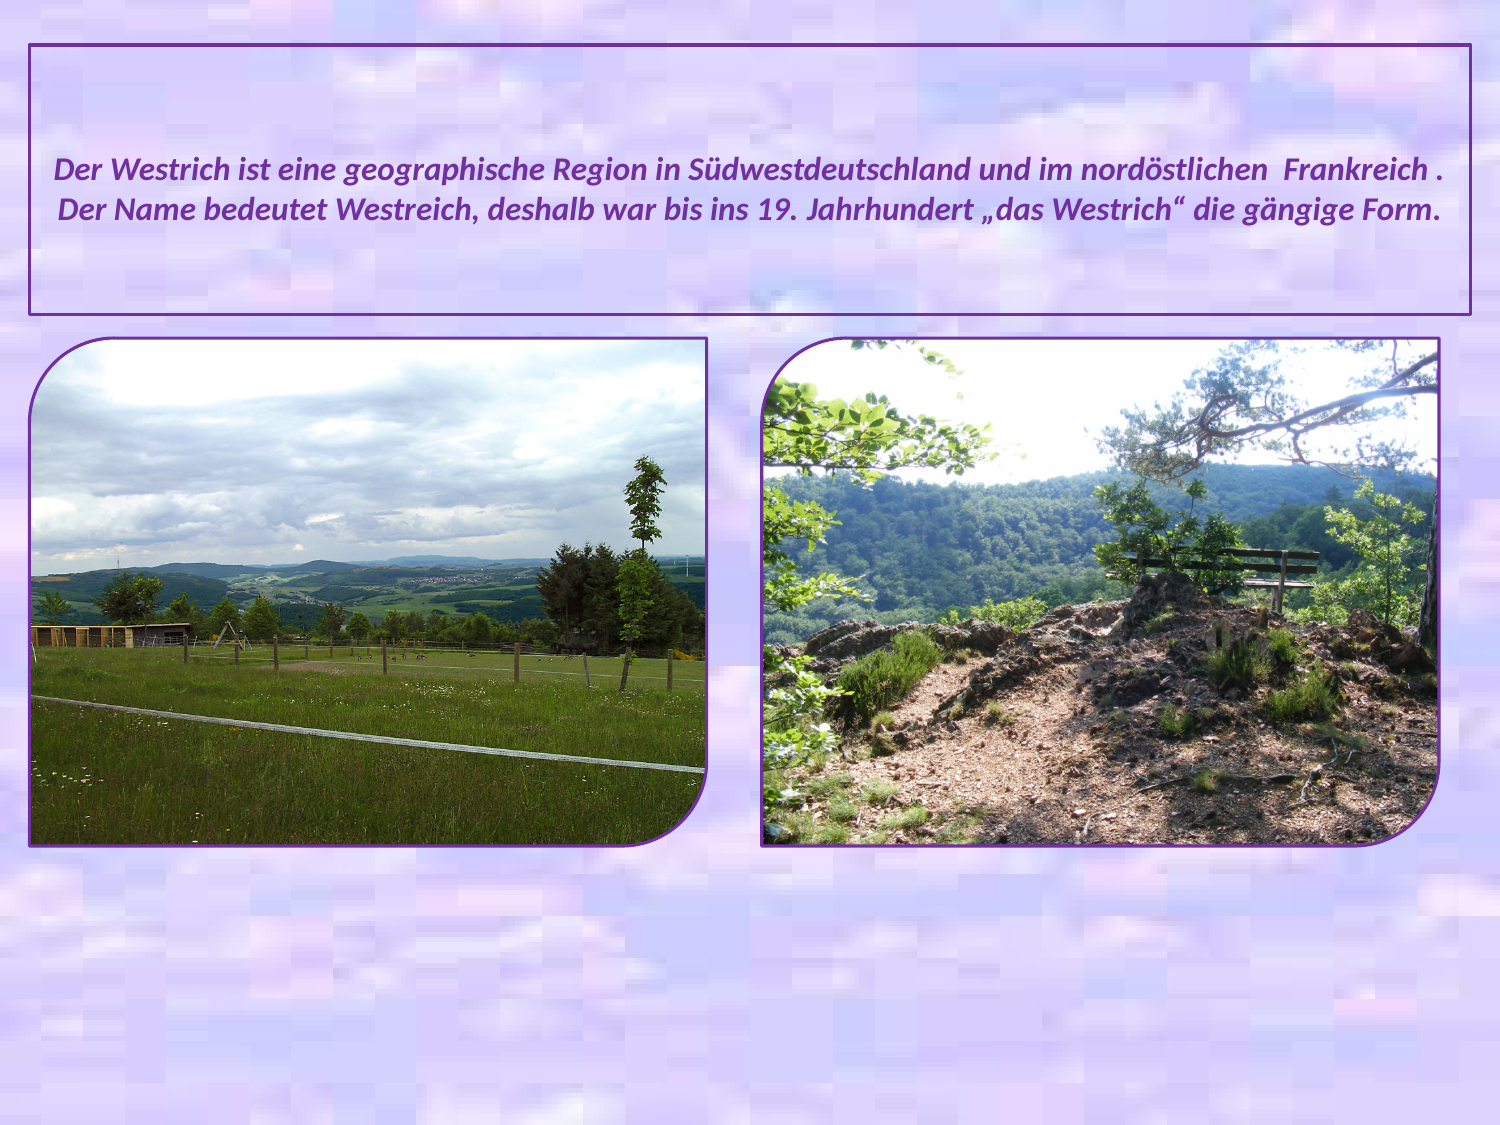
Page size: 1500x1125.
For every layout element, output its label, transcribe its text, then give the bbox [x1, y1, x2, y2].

picture [0, 0, 1500, 1125]
title Der Westrich ist eine geographische Region in Südwestdeutschland und im nordöstlichen Frankreich . Der Name bedeutet Westreich, deshalb war bis ins 19. Jahrhundert „das Westrich“ die gängige Form. [29, 45, 1471, 315]
